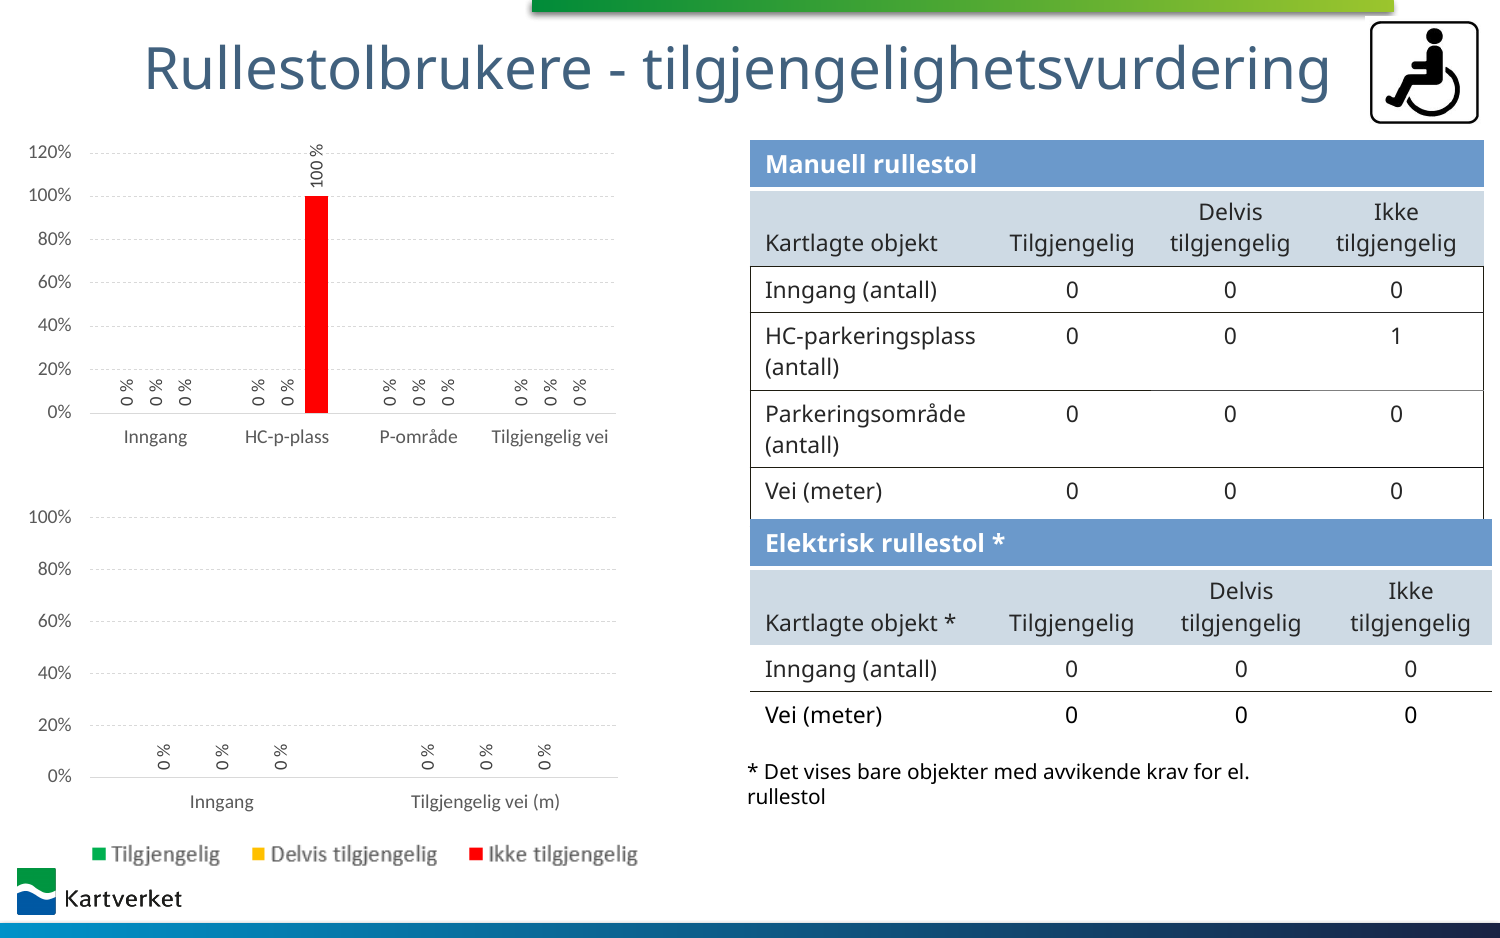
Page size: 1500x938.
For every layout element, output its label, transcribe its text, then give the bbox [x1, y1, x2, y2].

table_cell 0 [1330, 645, 1492, 691]
table_cell Delvis tilgjengelig [1153, 570, 1330, 645]
table_cell Tilgjengelig [994, 191, 1151, 266]
table_cell Ikke tilgjengelig [1310, 191, 1484, 266]
text_box Rullestolbrukere - tilgjengelighetsvurdering [39, 12, 1348, 109]
table_cell Tilgjengelig [991, 570, 1153, 645]
table_cell 0 [1153, 692, 1330, 738]
picture [20, 135, 629, 457]
table_cell 0 [1151, 267, 1310, 312]
text_box * Det vises bare objekter med avvikende krav for el. rullestol [732, 751, 1317, 816]
table_cell 0 [1151, 391, 1310, 467]
table_cell HC-parkeringsplass (antall) [751, 313, 994, 390]
table_cell 0 [994, 313, 1151, 390]
table_cell 0 [1330, 692, 1492, 738]
table_cell Delvis tilgjengelig [1151, 191, 1310, 266]
table_cell 0 [991, 692, 1153, 738]
table_cell Vei (meter) [750, 692, 991, 738]
table_cell 0 [991, 645, 1153, 691]
table_cell Ikke tilgjengelig [1330, 570, 1492, 645]
table_header Elektrisk rullestol * [750, 519, 1492, 566]
table_cell 0 [1310, 391, 1483, 467]
table_cell 0 [994, 267, 1151, 312]
table_cell 0 [1310, 468, 1483, 519]
table_cell Inngang (antall) [751, 267, 994, 312]
picture [1365, 16, 1484, 129]
table_cell 1 [1310, 313, 1483, 390]
table_cell Vei (meter) [751, 468, 994, 519]
table_cell 0 [1151, 313, 1310, 390]
table_cell Parkeringsområde (antall) [751, 391, 994, 467]
table_cell Inngang (antall) [750, 645, 991, 691]
table_header Manuell rullestol [750, 140, 1484, 187]
table_cell 0 [1310, 267, 1483, 312]
table_cell 0 [1153, 645, 1330, 691]
table_cell 0 [994, 468, 1151, 519]
picture [20, 499, 630, 822]
table_cell Kartlagte objekt [750, 191, 994, 266]
picture [86, 838, 643, 870]
table_cell Kartlagte objekt * [750, 570, 991, 645]
table_cell 0 [994, 391, 1151, 467]
table_cell 0 [1151, 468, 1310, 519]
